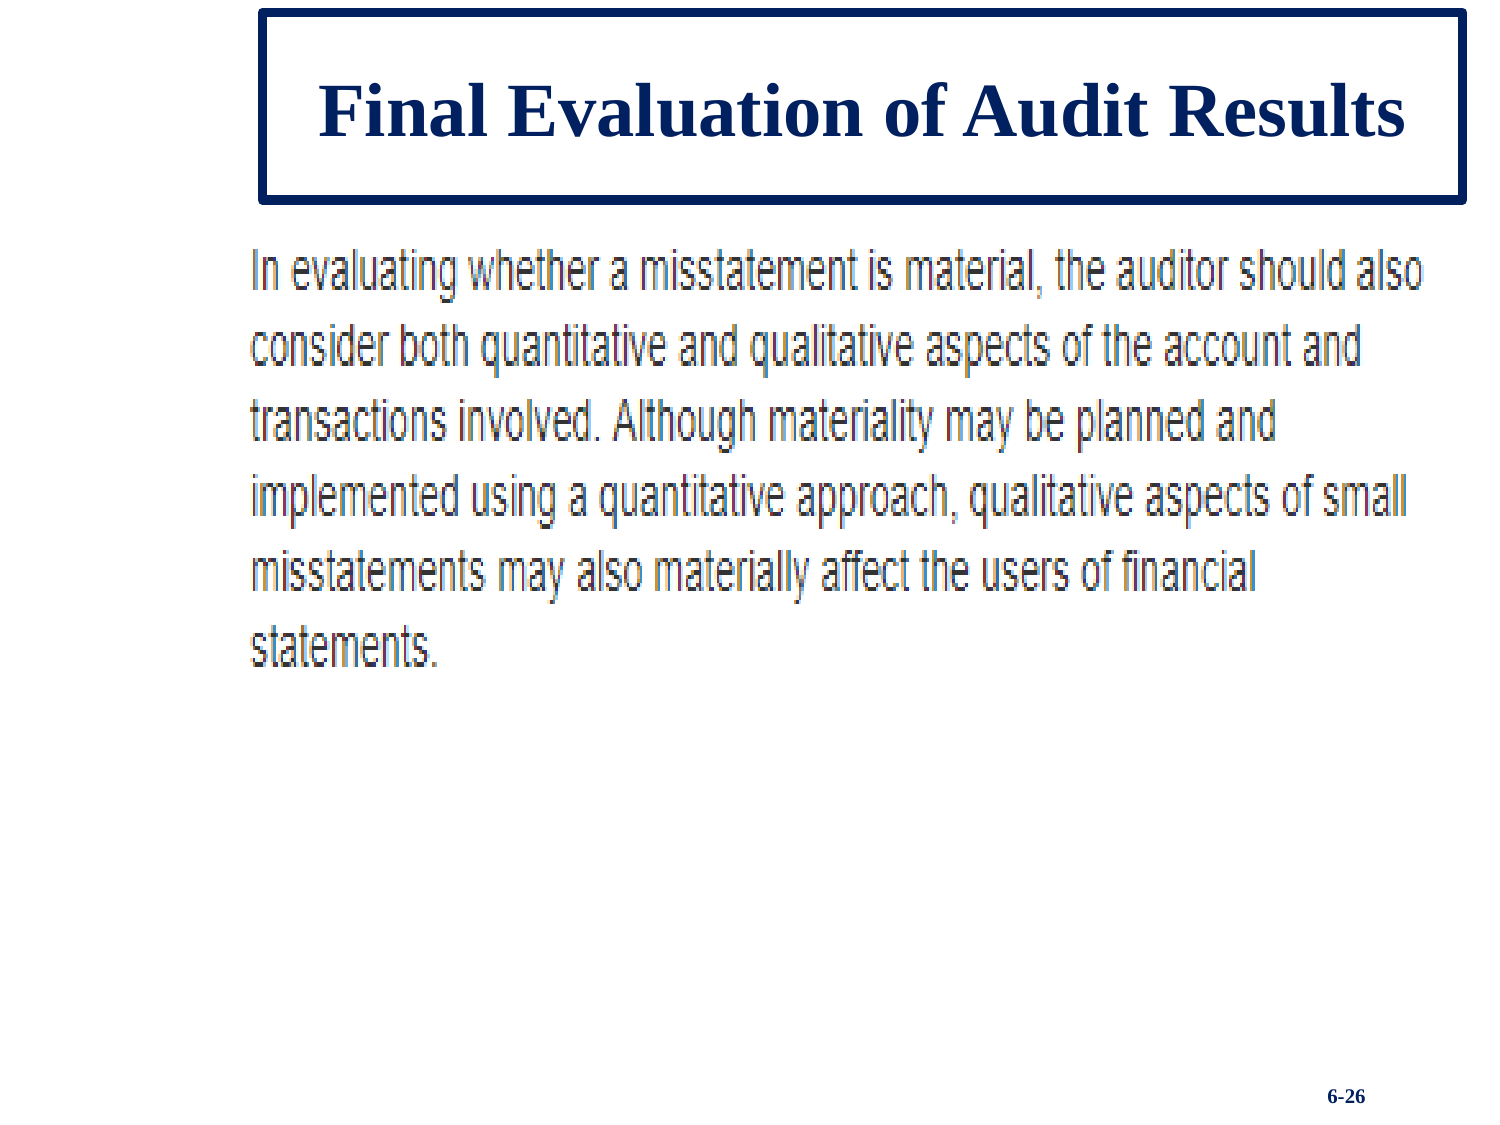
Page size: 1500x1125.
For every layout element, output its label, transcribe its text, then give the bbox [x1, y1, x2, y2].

title Final Evaluation of Audit Results [258, 8, 1467, 205]
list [224, 224, 1463, 713]
slide_number 6-26 [1312, 1074, 1400, 1125]
